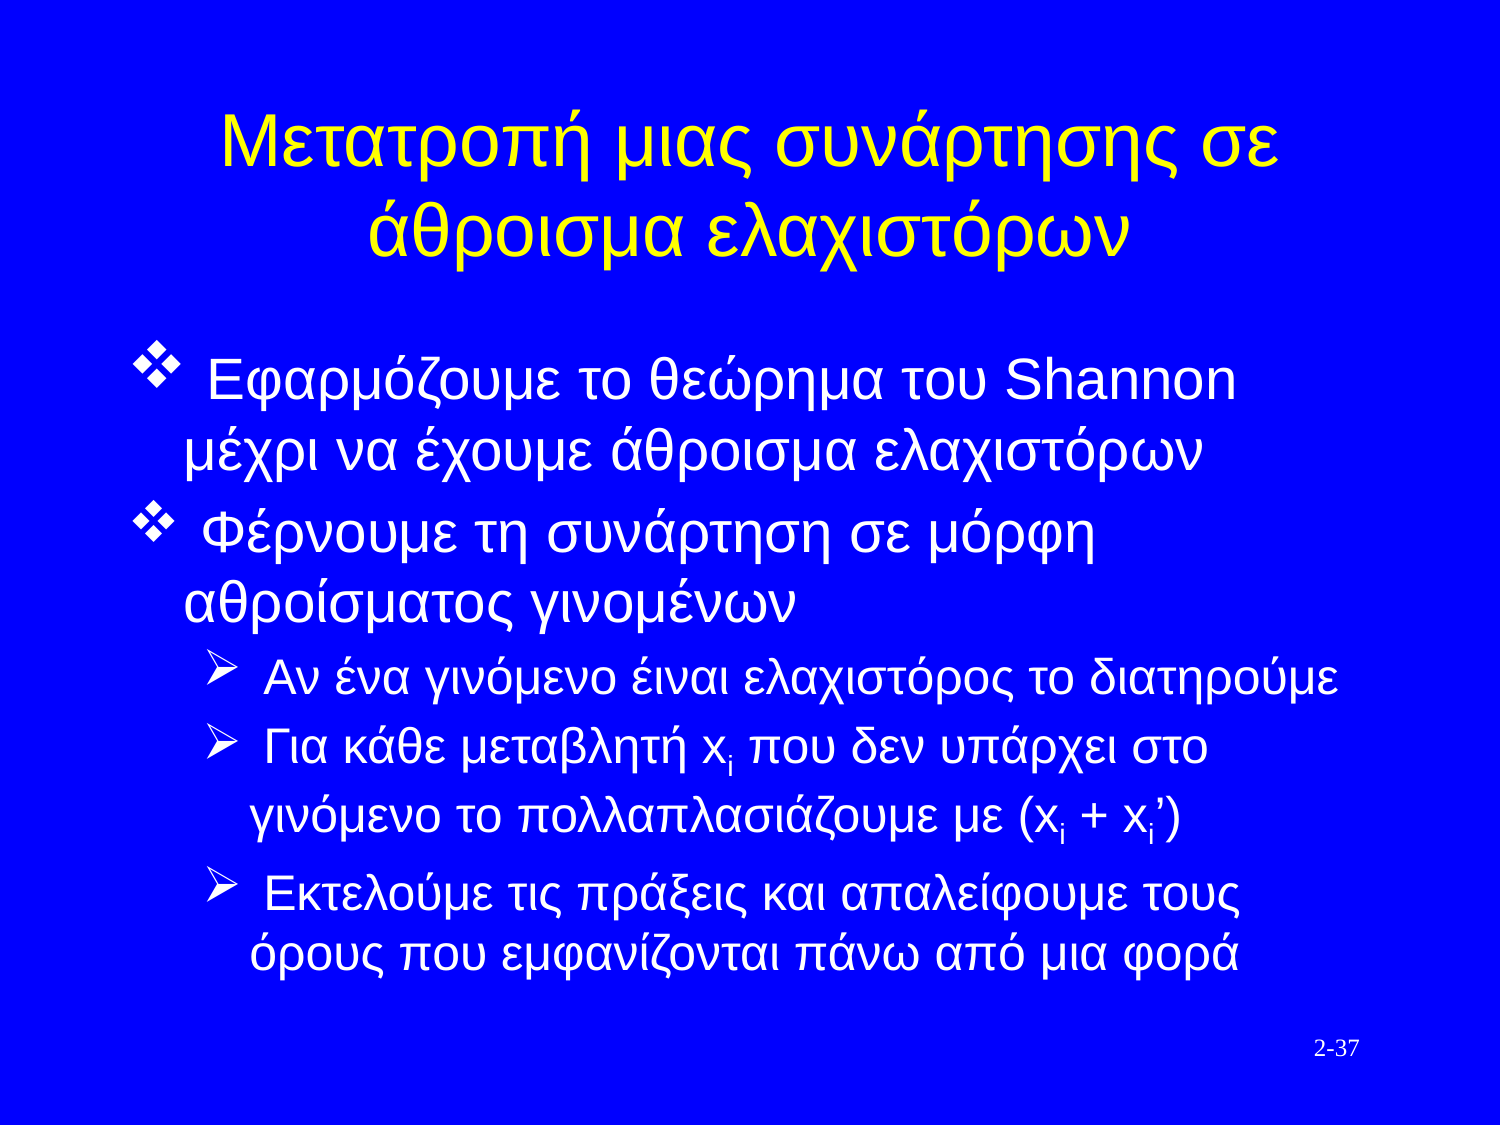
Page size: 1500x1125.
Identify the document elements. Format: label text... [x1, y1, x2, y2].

title Μετατροπή μιας συνάρτησης σε άθροισμα ελαχιστόρων [112, 87, 1388, 276]
list Εφαρμόζουμε το θεώρημα του Shannon μέχρι να έχουμε άθροισμα ελαχιστόρων Φέρνουμε τη συνάρτηση σε μόρφη αθροίσματος γινομένων Αν ένα γινόμενο έιναι ελαχιστόρος το διατηρούμε Για κάθε μεταβλητή xi που δεν υπάρχει στο γινόμενο το πολλαπλασιάζουμε με (xi + xi’) Εκτελούμε τις πράξεις και απαλείφουμε τους όρους που εμφανίζονται πάνω από μια φορά [112, 324, 1388, 1001]
